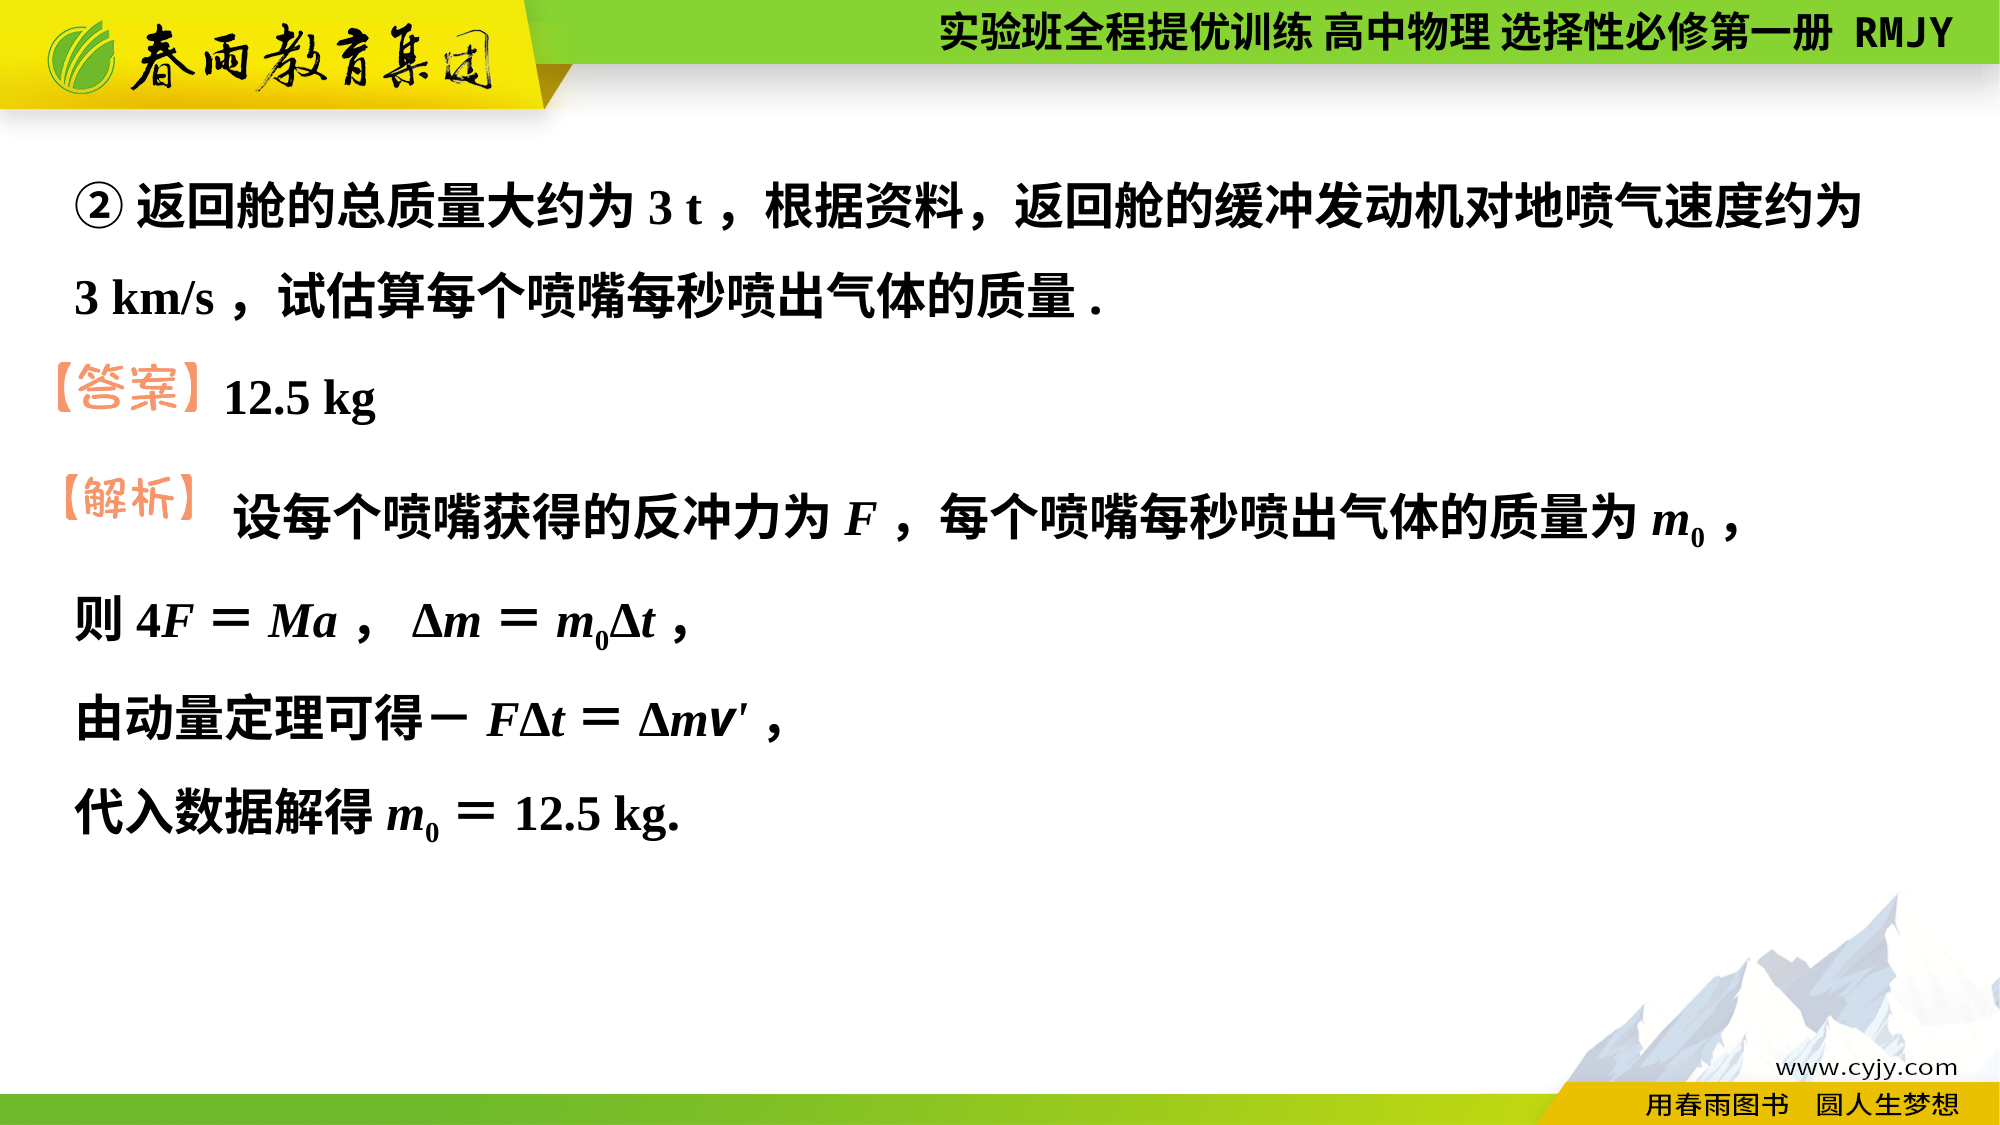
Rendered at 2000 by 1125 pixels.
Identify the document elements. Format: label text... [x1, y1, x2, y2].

text_box 12.5 kg [208, 327, 391, 433]
picture [0, 0, 2000, 1125]
list ②返回舱的总质量大约为3 t，根据资料，返回舱的缓冲发动机对地喷气速度约为 3 km/s，试估算每个喷嘴每秒喷出气体的质量. [59, 137, 1944, 323]
text_box 设每个喷嘴获得的反冲力为F，每个喷嘴每秒喷出气体的质量为m0， 则4F＝Ma，Δm＝m0Δt， 由动量定理可得－FΔt＝Δmv'， 代入数据解得m0＝12.5 kg. [59, 443, 1944, 856]
